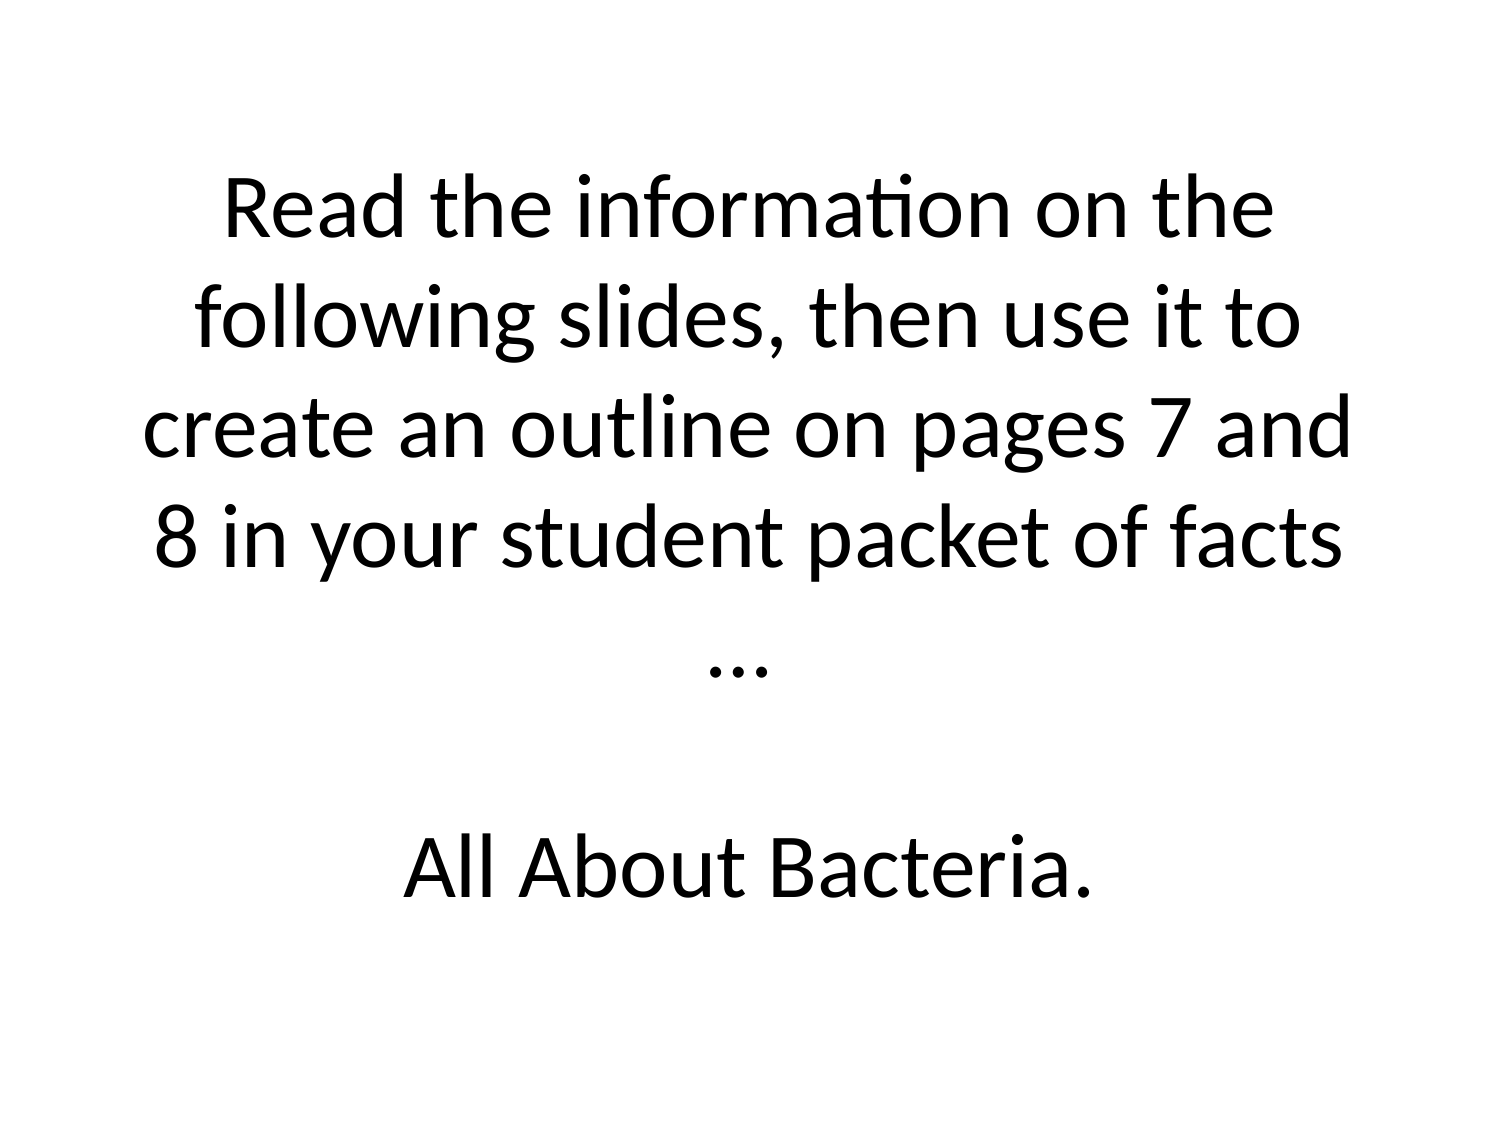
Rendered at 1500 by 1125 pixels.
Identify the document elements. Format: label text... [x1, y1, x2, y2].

title Read the information on the following slides, then use it to create an outline on pages 7 and 8 in your student packet of facts … All About Bacteria. [112, 99, 1388, 963]
